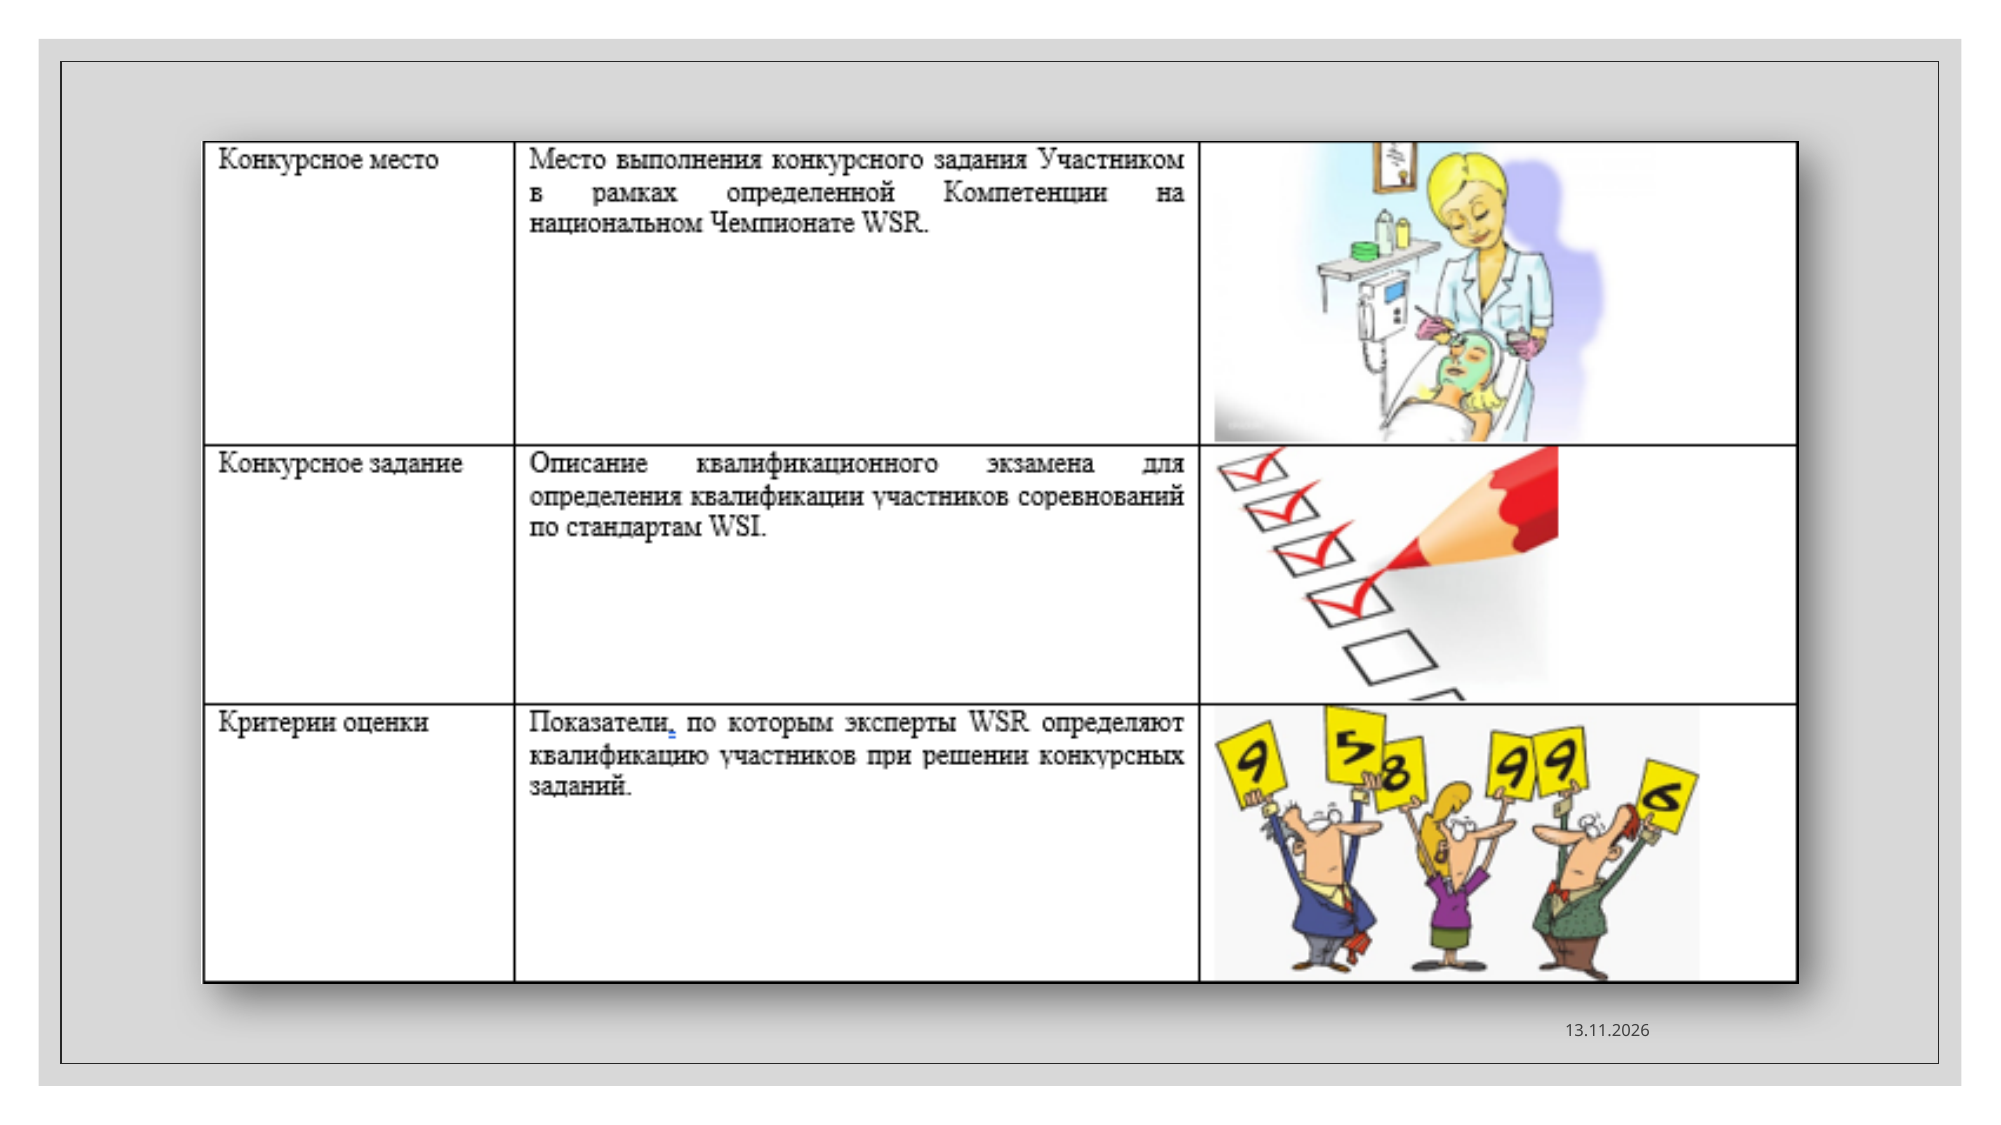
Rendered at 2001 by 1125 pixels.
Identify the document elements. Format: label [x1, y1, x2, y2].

list [201, 141, 1799, 984]
slide_number [1190, 990, 1665, 1050]
